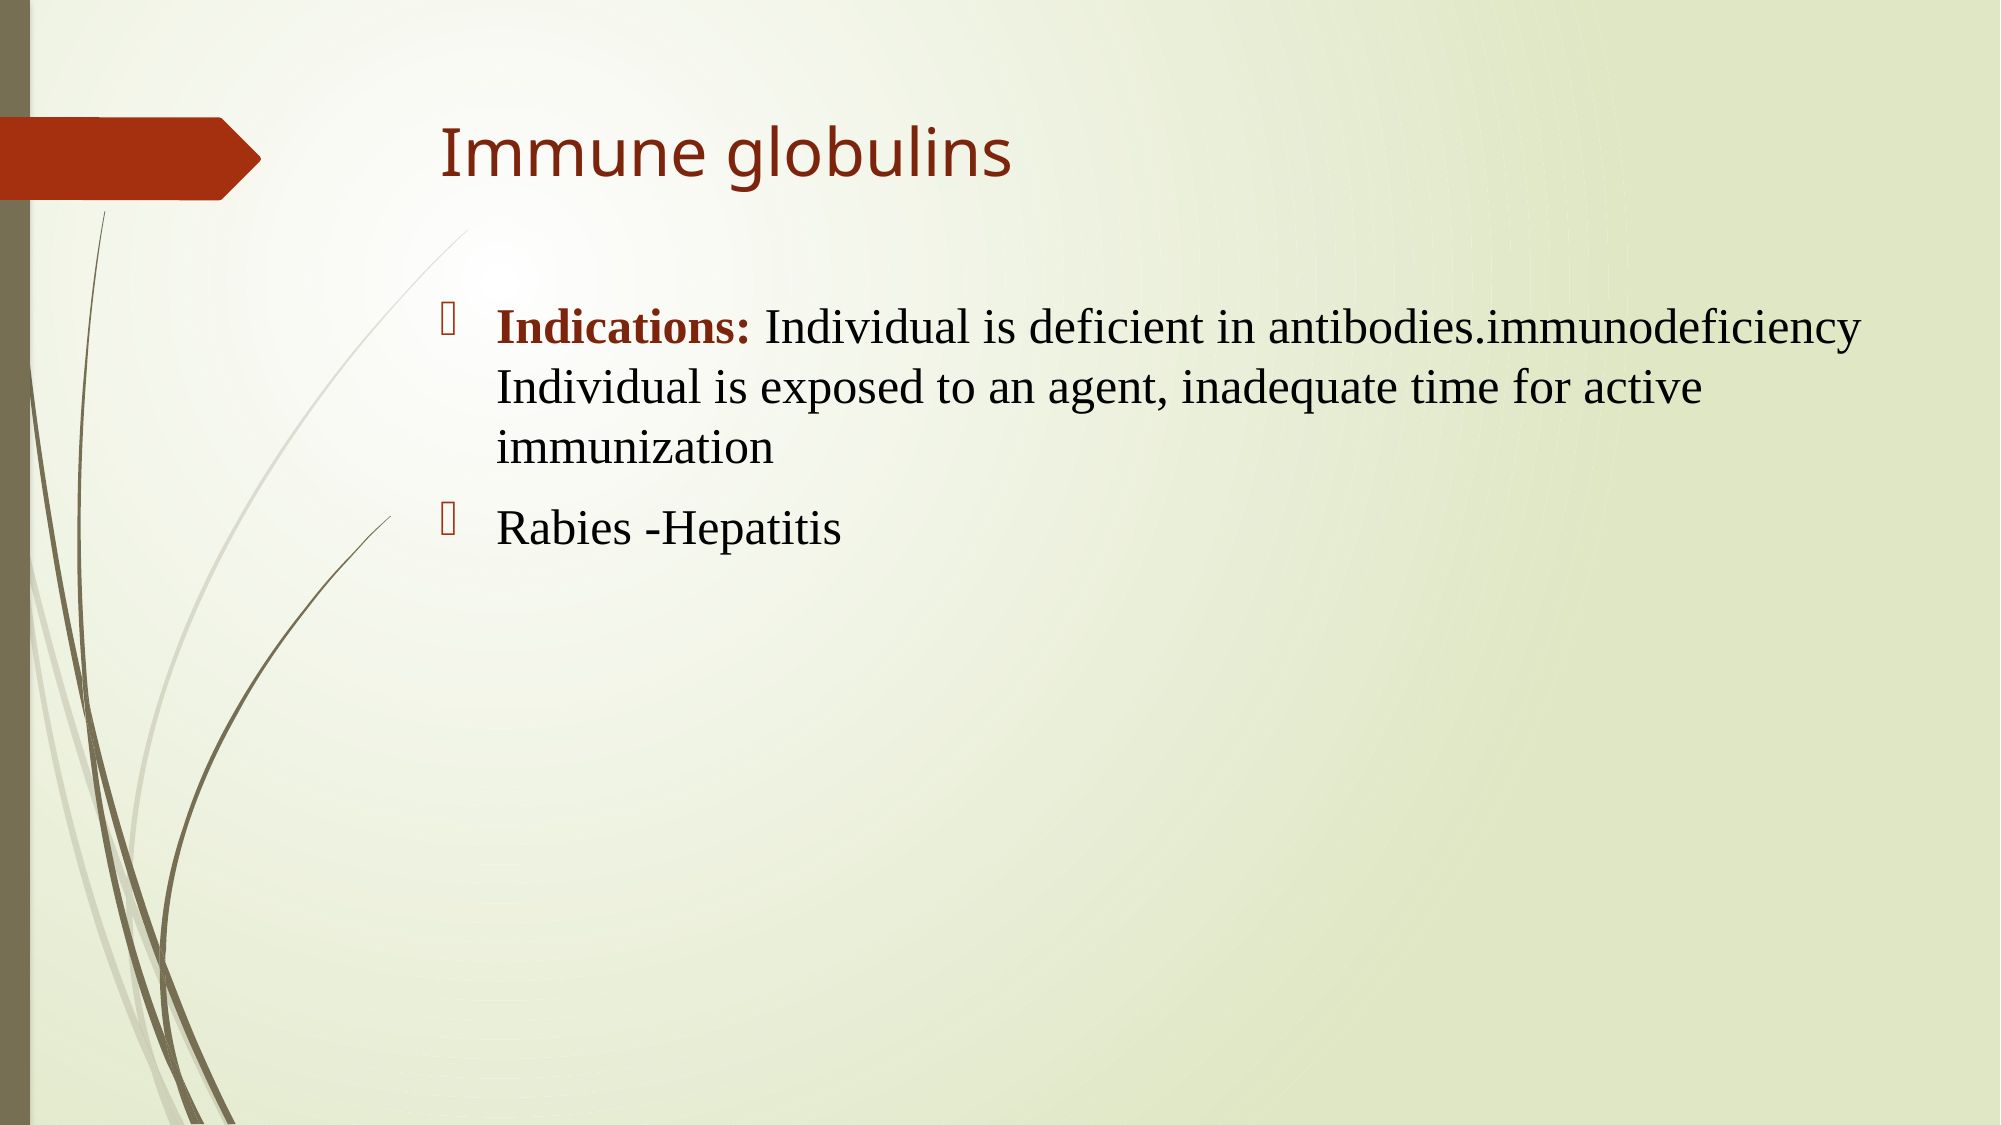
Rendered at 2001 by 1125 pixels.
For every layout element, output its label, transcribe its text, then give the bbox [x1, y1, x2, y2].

title Immune globulins [425, 102, 1888, 285]
list Indications: Individual is deficient in antibodies.immunodeficiency Individual is exposed to an agent, inadequate time for active immunization Rabies -Hepatitis [424, 285, 1888, 970]
